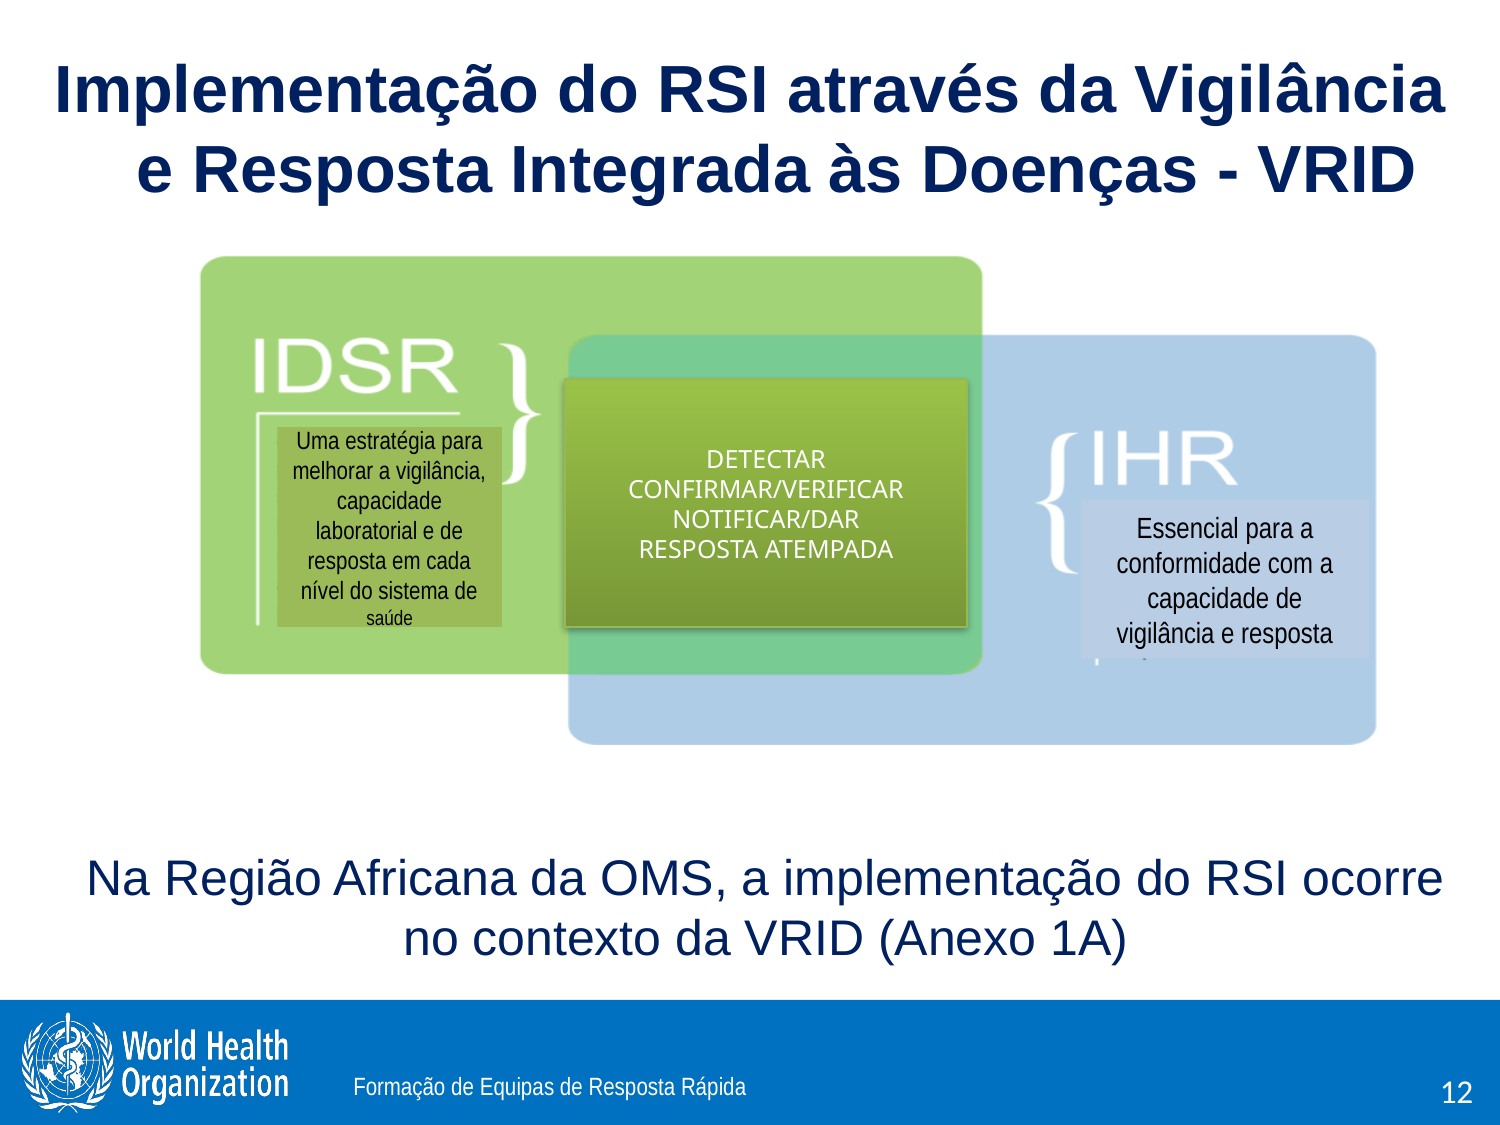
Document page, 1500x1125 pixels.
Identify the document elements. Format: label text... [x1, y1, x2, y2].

picture [82, 219, 1418, 746]
title Implementação do RSI através da Vigilância e Resposta Integrada às Doenças - VRID [37, 32, 1463, 220]
picture [21, 1012, 288, 1113]
text_box Na Região Africana da OMS, a implementação do RSI ocorre no contexto da VRID (Anexo 1A) [53, 812, 1479, 1000]
